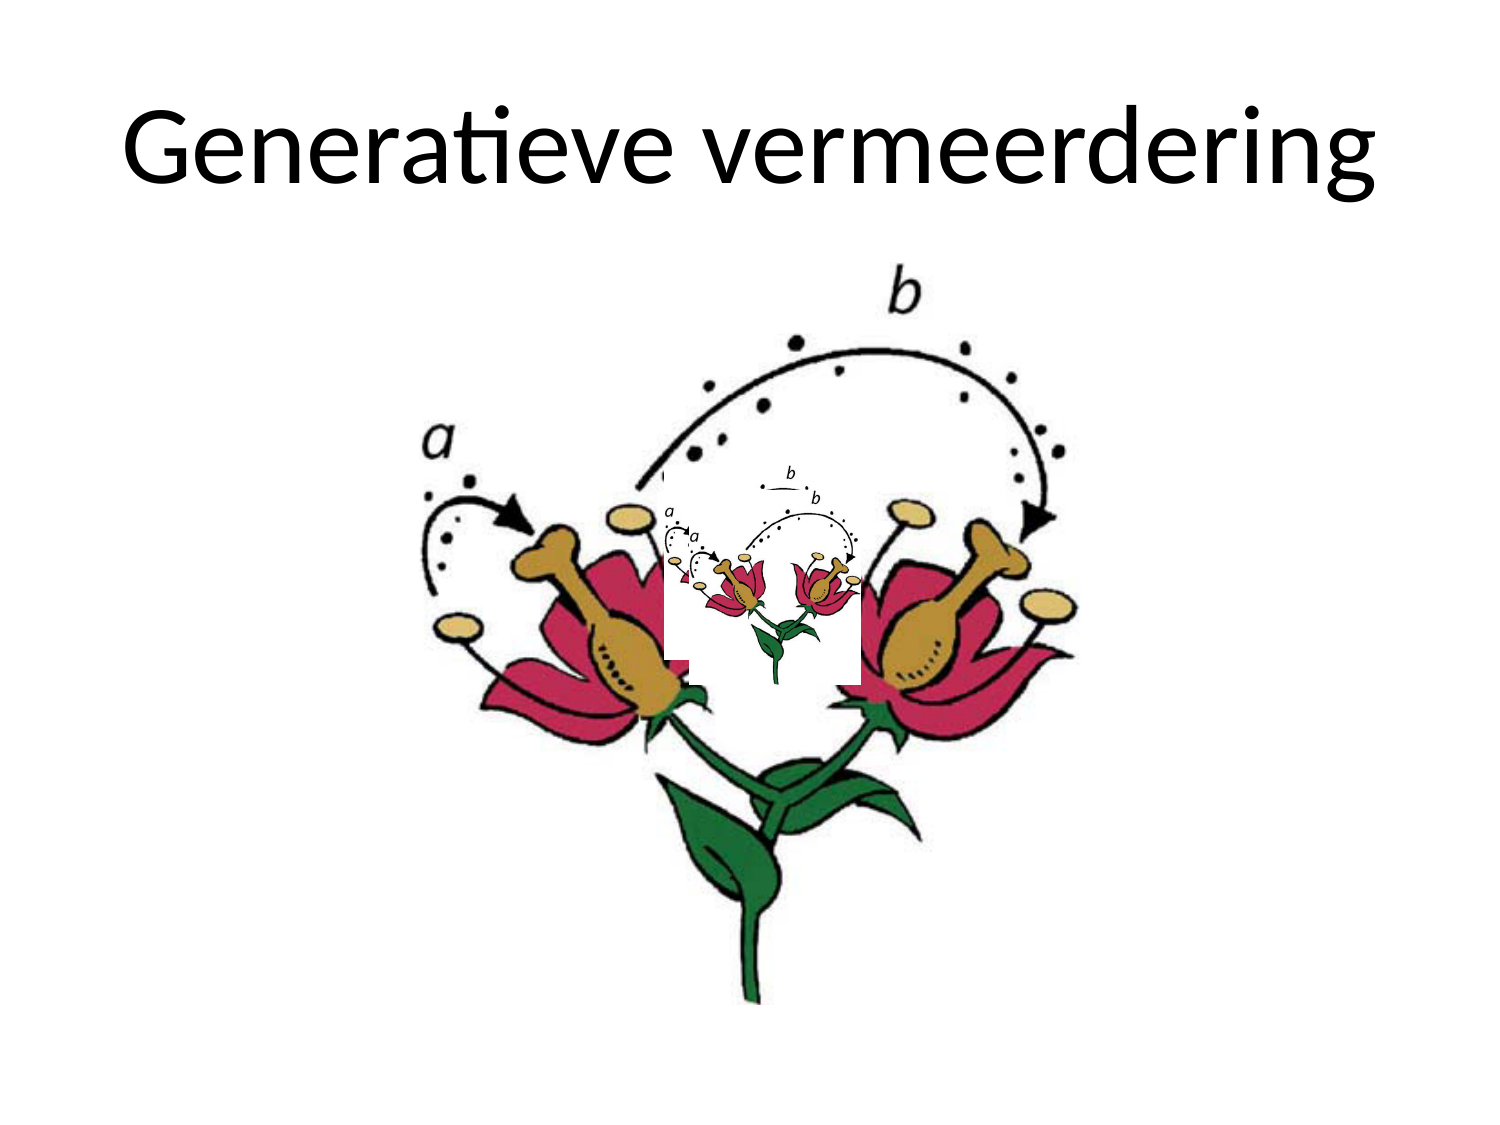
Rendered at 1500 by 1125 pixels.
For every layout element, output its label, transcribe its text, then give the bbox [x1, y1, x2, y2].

picture [663, 465, 862, 685]
title Generatieve vermeerdering [75, 45, 1425, 233]
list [419, 262, 1081, 1006]
